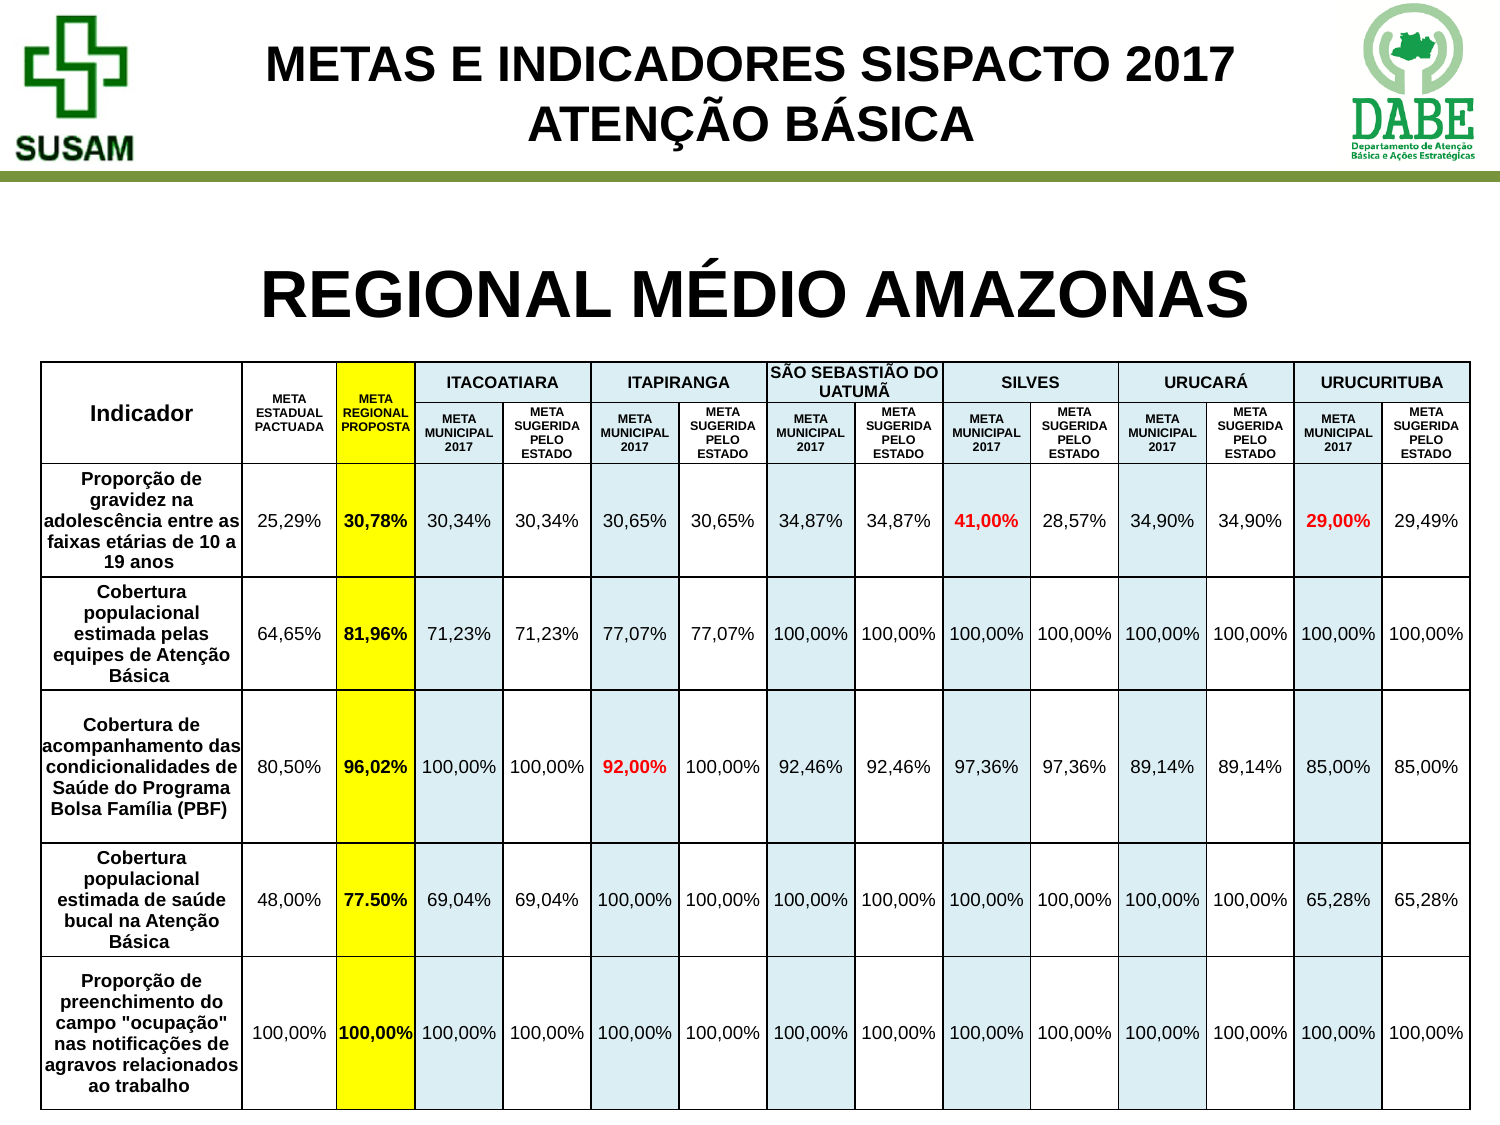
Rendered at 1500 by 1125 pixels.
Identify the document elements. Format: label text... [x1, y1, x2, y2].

table_cell 25,29% [243, 464, 336, 576]
table_cell 85,00% [1295, 691, 1381, 842]
table_cell 30,65% [592, 464, 678, 576]
table_cell META SUGERIDA PELO ESTADO [504, 403, 590, 463]
table_cell 100,00% [416, 957, 502, 1109]
table_cell 100,00% [680, 957, 766, 1109]
table_cell 100,00% [1031, 957, 1118, 1109]
text_box [0, 171, 1500, 182]
table_cell 65,28% [1383, 844, 1469, 956]
table_cell 34,90% [1119, 464, 1206, 576]
table_cell Proporção de preenchimento do campo "ocupação" nas notificações de agravos relacionados ao trabalho [42, 957, 241, 1109]
table_cell 96,02% [337, 691, 414, 842]
table_cell 100,00% [768, 844, 854, 956]
table_cell 100,00% [1031, 844, 1118, 956]
table_cell 100,00% [416, 691, 502, 842]
picture [5, 0, 148, 165]
table_cell 81,96% [337, 578, 414, 689]
table_header META ESTADUAL PACTUADA [243, 363, 336, 463]
table_cell 41,00% [944, 464, 1030, 576]
table_cell 100,00% [944, 844, 1030, 956]
table_cell 34,90% [1207, 464, 1293, 576]
table_cell 100,00% [1119, 957, 1206, 1109]
table_cell 100,00% [944, 957, 1030, 1109]
table_cell META SUGERIDA PELO ESTADO [856, 403, 942, 463]
table_header ITAPIRANGA [592, 363, 766, 402]
table_cell 100,00% [1207, 578, 1293, 689]
table_cell 65,28% [1295, 844, 1381, 956]
table_cell 100,00% [1295, 957, 1381, 1109]
table_header SILVES [944, 363, 1118, 402]
table_cell 100,00% [1207, 957, 1293, 1109]
table_cell META MUNICIPAL 2017 [1119, 403, 1206, 463]
table_cell 100,00% [856, 844, 942, 956]
table_cell 100,00% [504, 691, 590, 842]
table_cell Proporção de gravidez na adolescência entre as faixas etárias de 10 a 19 anos [42, 464, 241, 576]
table_cell 30,34% [416, 464, 502, 576]
table_cell META SUGERIDA PELO ESTADO [680, 403, 766, 463]
table_cell 71,23% [416, 578, 502, 689]
table_cell 97,36% [1031, 691, 1118, 842]
table_cell 100,00% [1295, 578, 1381, 689]
table_cell 100,00% [856, 957, 942, 1109]
table_cell 69,04% [416, 844, 502, 956]
table_cell META MUNICIPAL 2017 [944, 403, 1030, 463]
table_cell 29,49% [1383, 464, 1469, 576]
table_cell 100,00% [243, 957, 336, 1109]
table_cell 85,00% [1383, 691, 1469, 842]
table_header SÃO SEBASTIÃO DO UATUMÃ [768, 363, 942, 402]
table_cell Cobertura populacional estimada de saúde bucal na Atenção Básica [42, 844, 241, 956]
table_cell META SUGERIDA PELO ESTADO [1031, 403, 1118, 463]
table_cell Cobertura de acompanhamento das condicionalidades de Saúde do Programa Bolsa Família (PBF) [42, 691, 241, 842]
table_cell 77,07% [592, 578, 678, 689]
table_cell 89,14% [1207, 691, 1293, 842]
table_cell 77,07% [680, 578, 766, 689]
table_header META REGIONAL PROPOSTA [337, 363, 414, 463]
table_cell 71,23% [504, 578, 590, 689]
table_cell META MUNICIPAL 2017 [416, 403, 502, 463]
table_cell META MUNICIPAL 2017 [768, 403, 854, 463]
table_cell 100,00% [1119, 578, 1206, 689]
table_cell 64,65% [243, 578, 336, 689]
table_cell 89,14% [1119, 691, 1206, 842]
table_cell 100,00% [337, 957, 414, 1109]
table_cell 100,00% [592, 957, 678, 1109]
table_cell 34,87% [856, 464, 942, 576]
table_cell 100,00% [1383, 957, 1469, 1109]
table_cell 92,00% [592, 691, 678, 842]
table_header URUCARÁ [1119, 363, 1293, 402]
text_box METAS E INDICADORES SISPACTO 2017 ATENÇÃO BÁSICA [244, 24, 1258, 160]
table_cell 48,00% [243, 844, 336, 956]
table_cell 100,00% [944, 578, 1030, 689]
table_cell META SUGERIDA PELO ESTADO [1207, 403, 1293, 463]
table_cell 100,00% [768, 957, 854, 1109]
table_cell 28,57% [1031, 464, 1118, 576]
table_cell 100,00% [856, 578, 942, 689]
table_cell 97,36% [944, 691, 1030, 842]
text_box REGIONAL MÉDIO AMAZONAS [76, 243, 1436, 339]
table_cell 100,00% [592, 844, 678, 956]
table_cell 100,00% [1383, 578, 1469, 689]
table_cell 100,00% [504, 957, 590, 1109]
table_cell 30,65% [680, 464, 766, 576]
table_cell 100,00% [1119, 844, 1206, 956]
table_cell META MUNICIPAL 2017 [1295, 403, 1381, 463]
table_cell 69,04% [504, 844, 590, 956]
table_cell 100,00% [1207, 844, 1293, 956]
table_header URUCURITUBA [1295, 363, 1469, 402]
picture [1333, 0, 1495, 165]
table_cell 100,00% [680, 691, 766, 842]
table_header ITACOATIARA [416, 363, 590, 402]
table_cell 100,00% [768, 578, 854, 689]
table_cell 77.50% [337, 844, 414, 956]
table_cell 92,46% [856, 691, 942, 842]
table_cell 34,87% [768, 464, 854, 576]
table_cell 100,00% [1031, 578, 1118, 689]
table_cell 29,00% [1295, 464, 1381, 576]
table_cell 100,00% [680, 844, 766, 956]
table_cell 30,34% [504, 464, 590, 576]
table_cell META MUNICIPAL 2017 [592, 403, 678, 463]
table_cell 92,46% [768, 691, 854, 842]
table_cell 30,78% [337, 464, 414, 576]
table_header Indicador [42, 363, 241, 463]
table_cell META SUGERIDA PELO ESTADO [1383, 403, 1469, 463]
table_cell 80,50% [243, 691, 336, 842]
table_cell Cobertura populacional estimada pelas equipes de Atenção Básica [42, 578, 241, 689]
